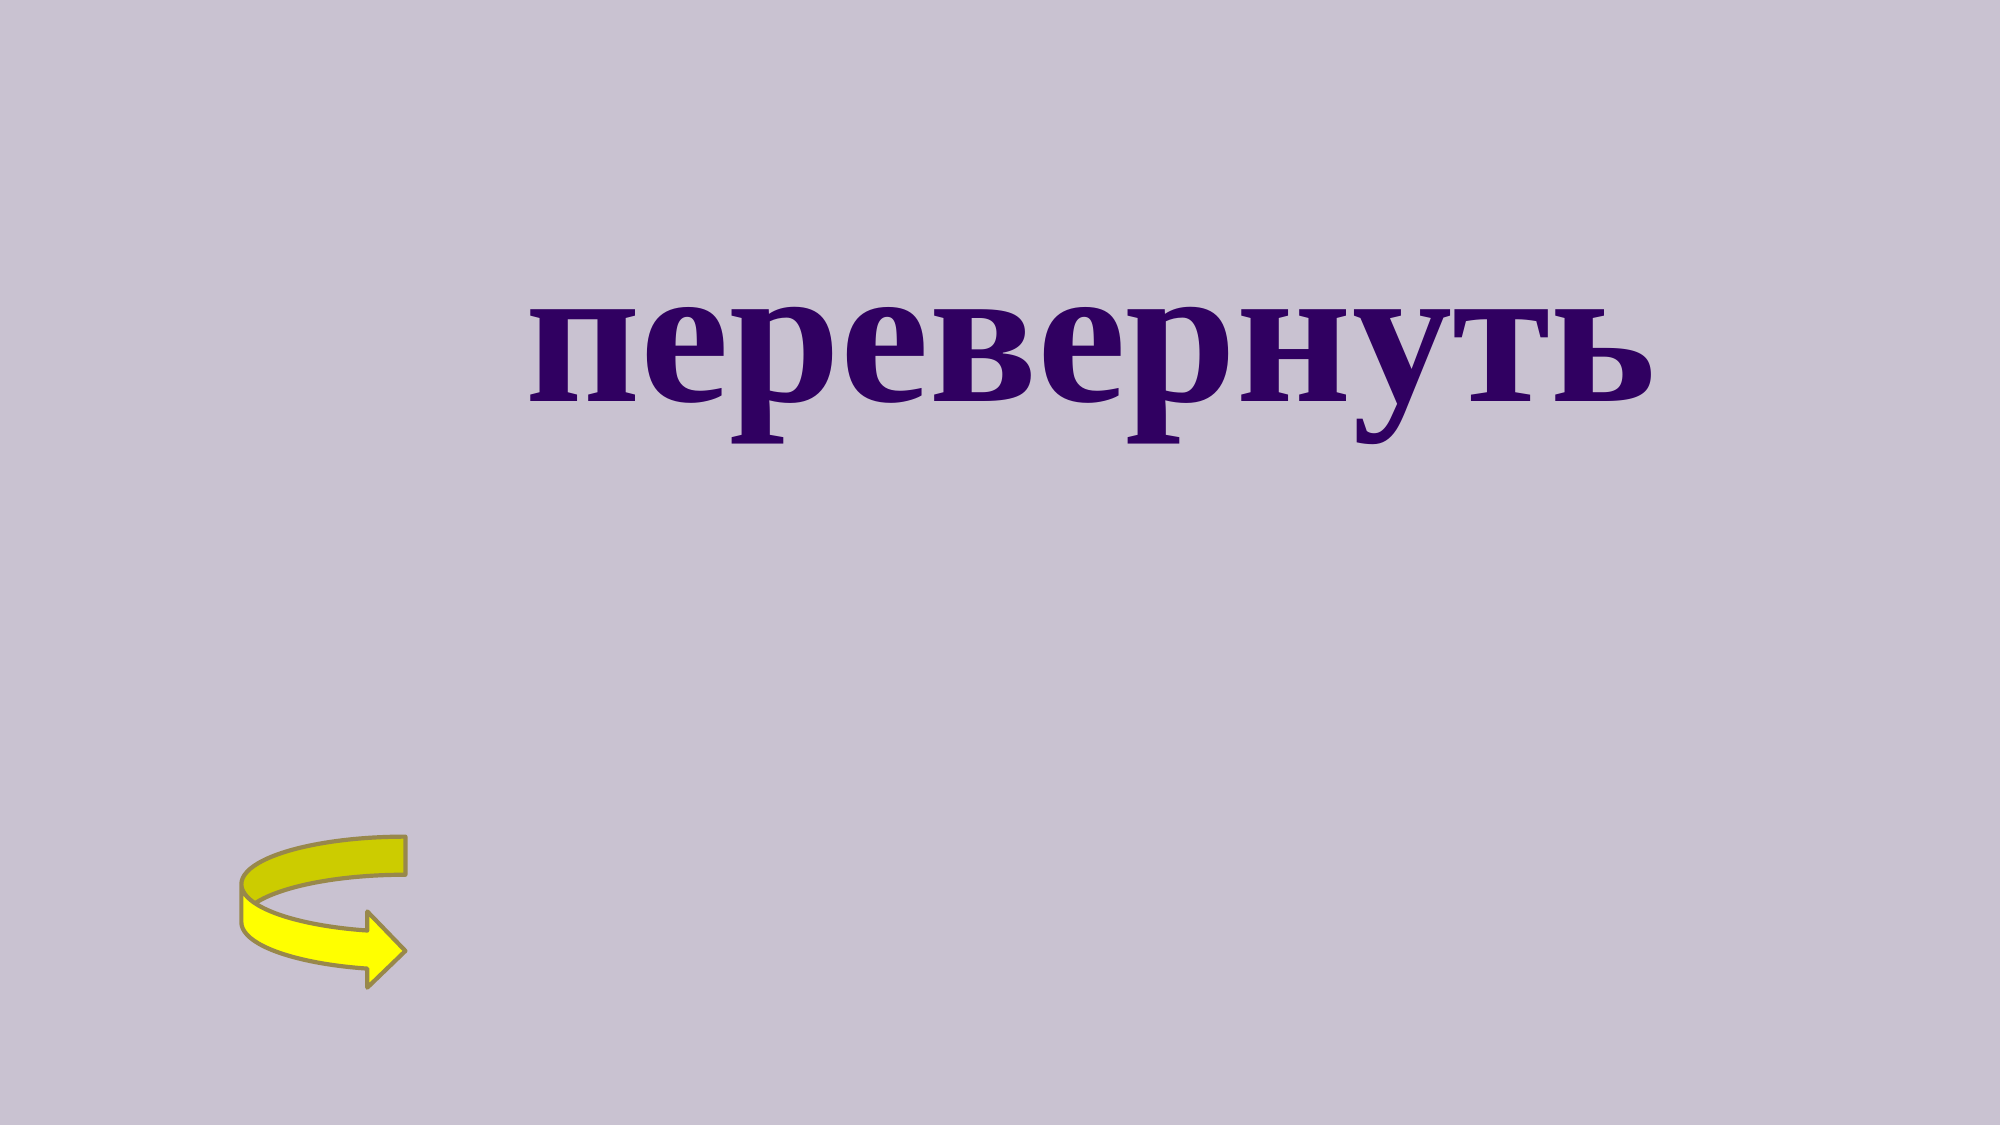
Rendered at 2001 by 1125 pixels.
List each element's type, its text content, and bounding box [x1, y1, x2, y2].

text_box перевернуть [281, 194, 1901, 450]
text_box [239, 834, 408, 990]
